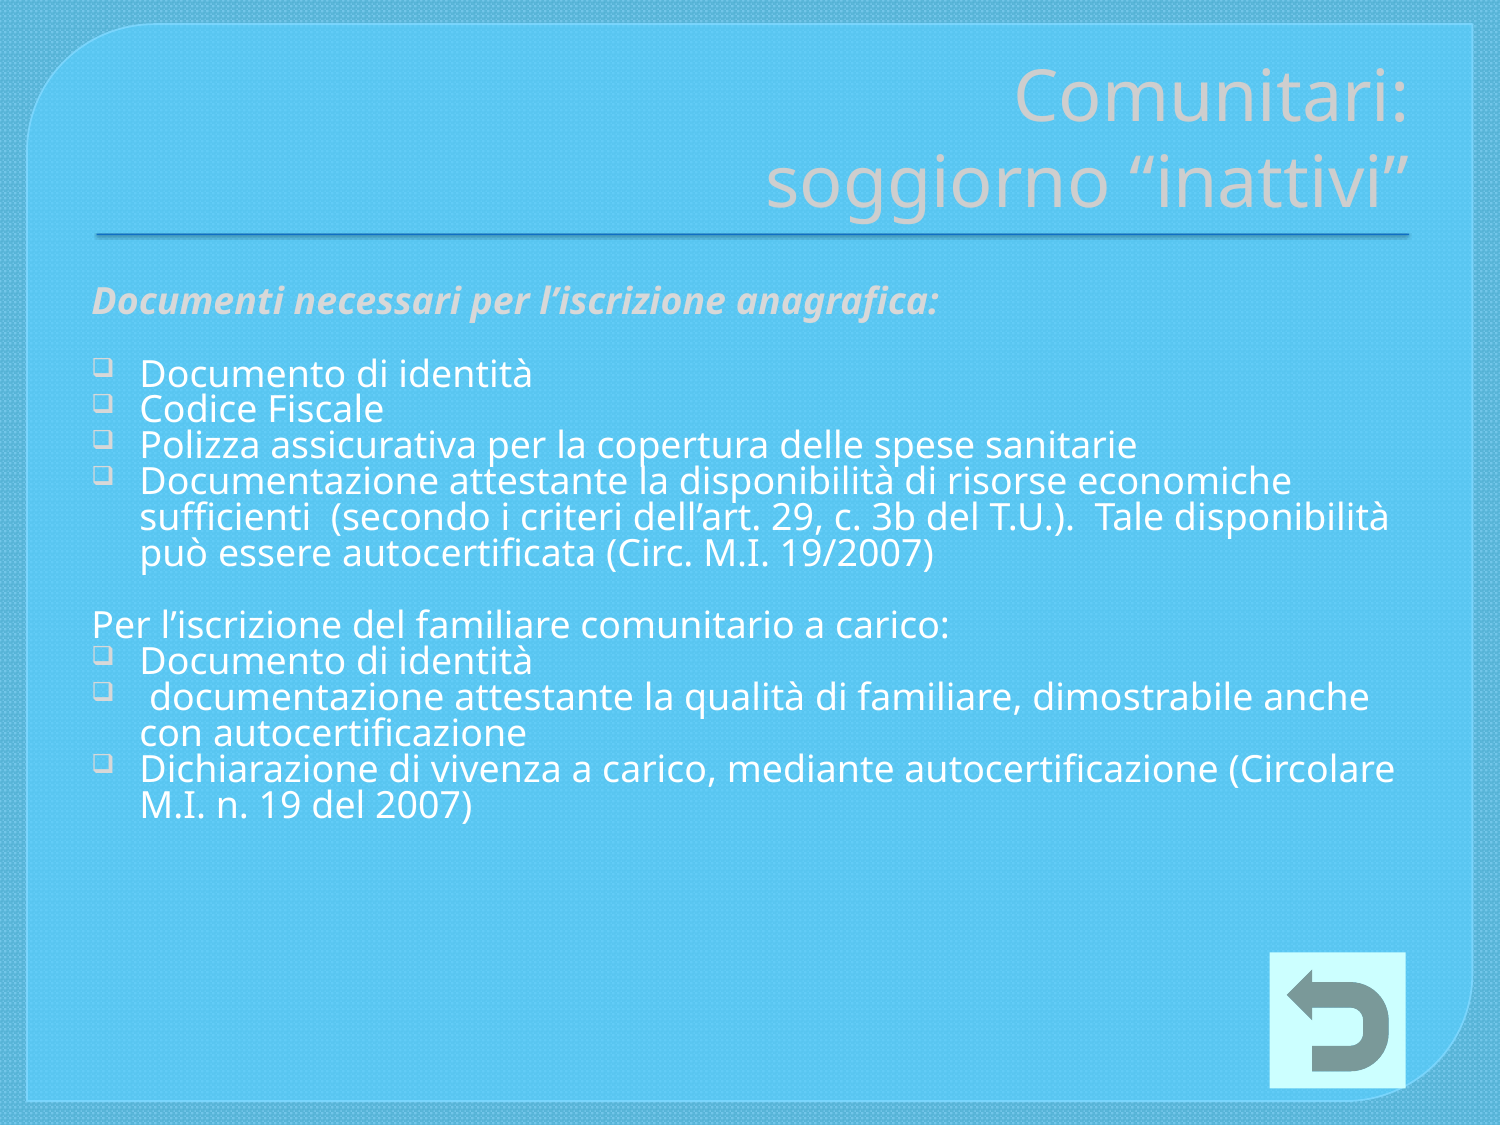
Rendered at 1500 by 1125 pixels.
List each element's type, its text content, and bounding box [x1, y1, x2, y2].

text_box Documenti necessari per l’iscrizione anagrafica: Documento di identità Codice Fiscale Polizza assicurativa per la copertura delle spese sanitarie Documentazione attestante la disponibilità di risorse economiche sufficienti (secondo i criteri dell’art. 29, c. 3b del T.U.). Tale disponibilità può essere autocertificata (Circ. M.I. 19/2007) Per l’iscrizione del familiare comunitario a carico: Documento di identità documentazione attestante la qualità di familiare, dimostrabile anche con autocertificazione Dichiarazione di vivenza a carico, mediante autocertificazione (Circolare M.I. n. 19 del 2007) [76, 278, 1427, 1022]
text_box [1269, 1022, 1406, 1089]
title Comunitari: soggiorno “inattivi” [75, 41, 1425, 230]
